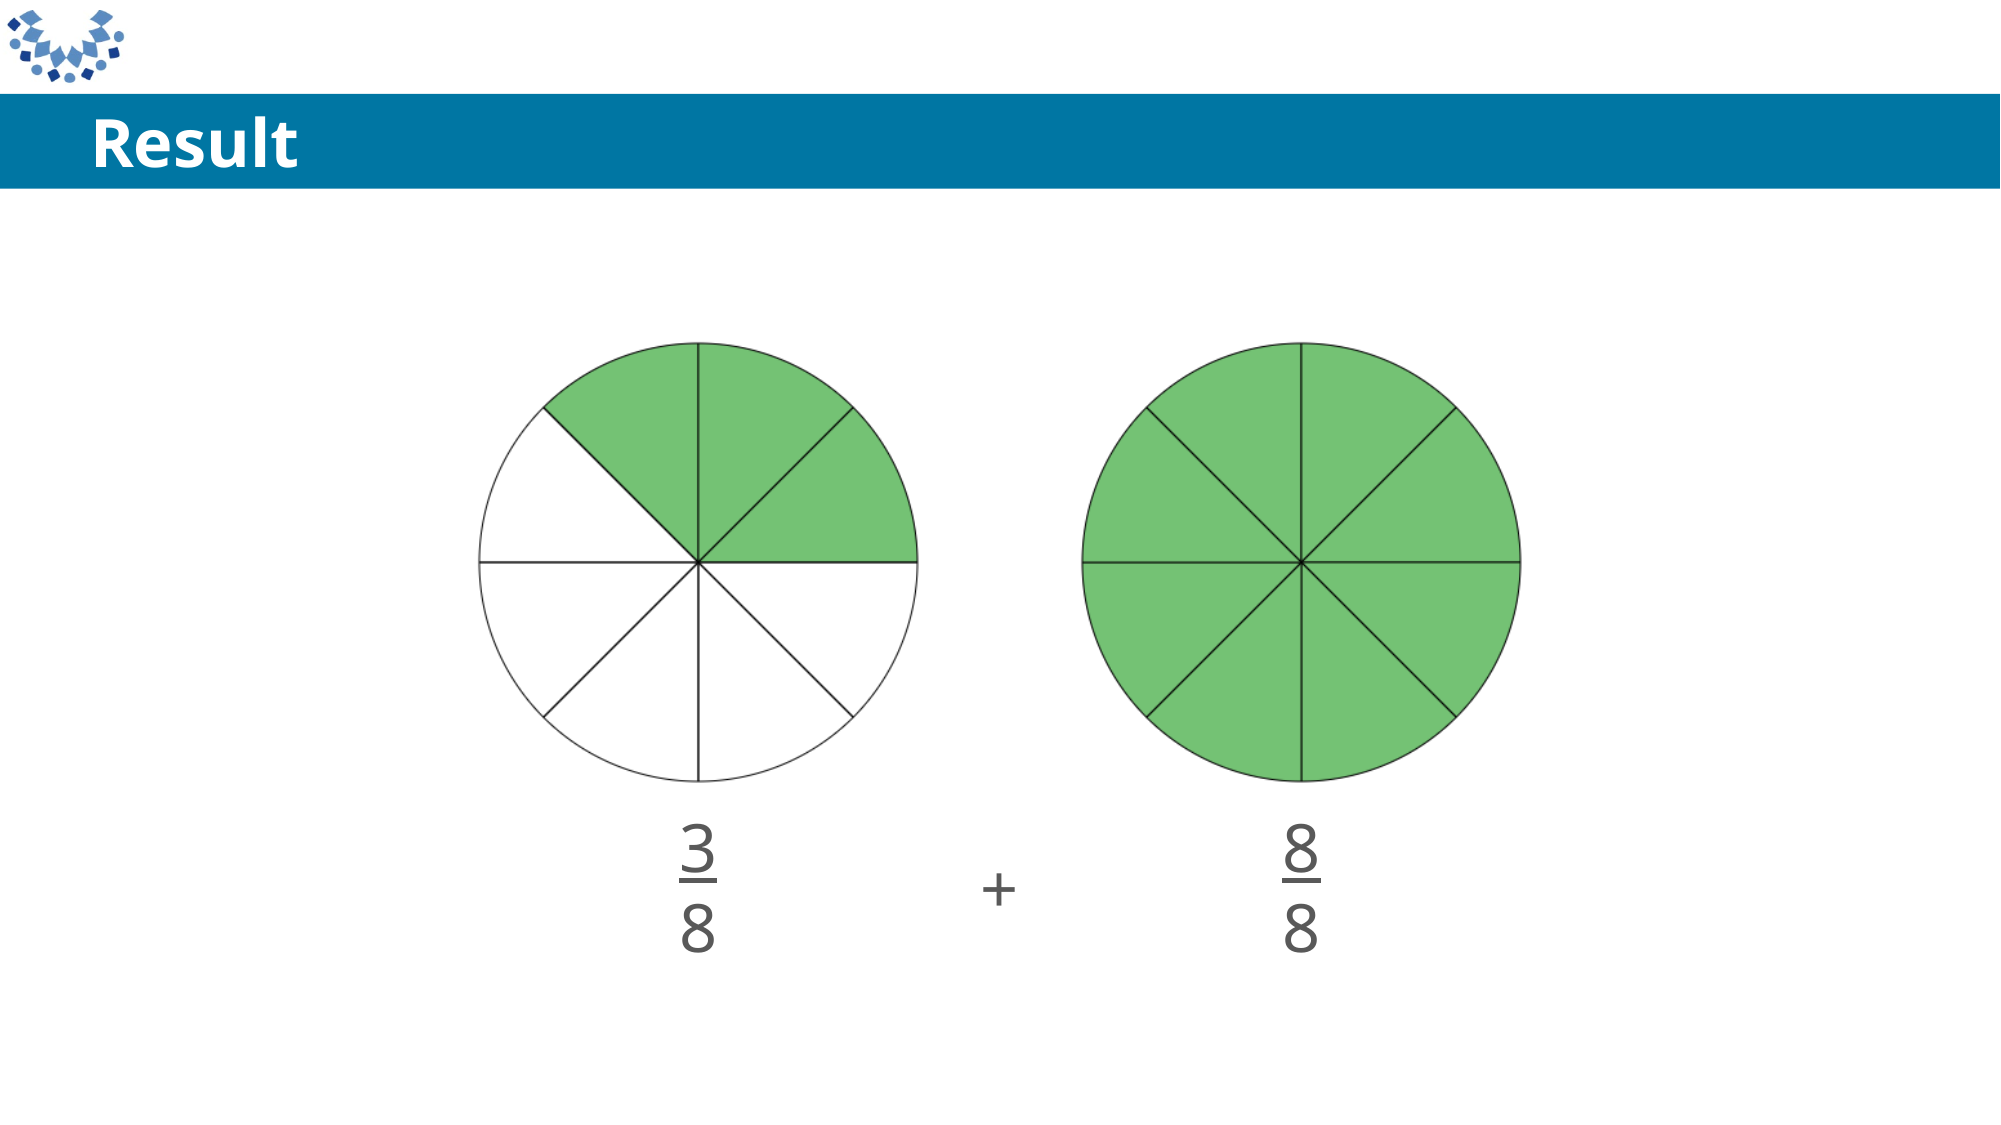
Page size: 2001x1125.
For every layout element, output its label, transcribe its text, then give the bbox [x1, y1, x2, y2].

text_box 3 8 [664, 798, 733, 974]
text_box 8 8 [1267, 798, 1336, 974]
picture [473, 337, 924, 788]
picture [1076, 337, 1527, 788]
text_box Result [0, 93, 2000, 189]
picture [0, 10, 129, 87]
text_box + [966, 839, 1034, 934]
